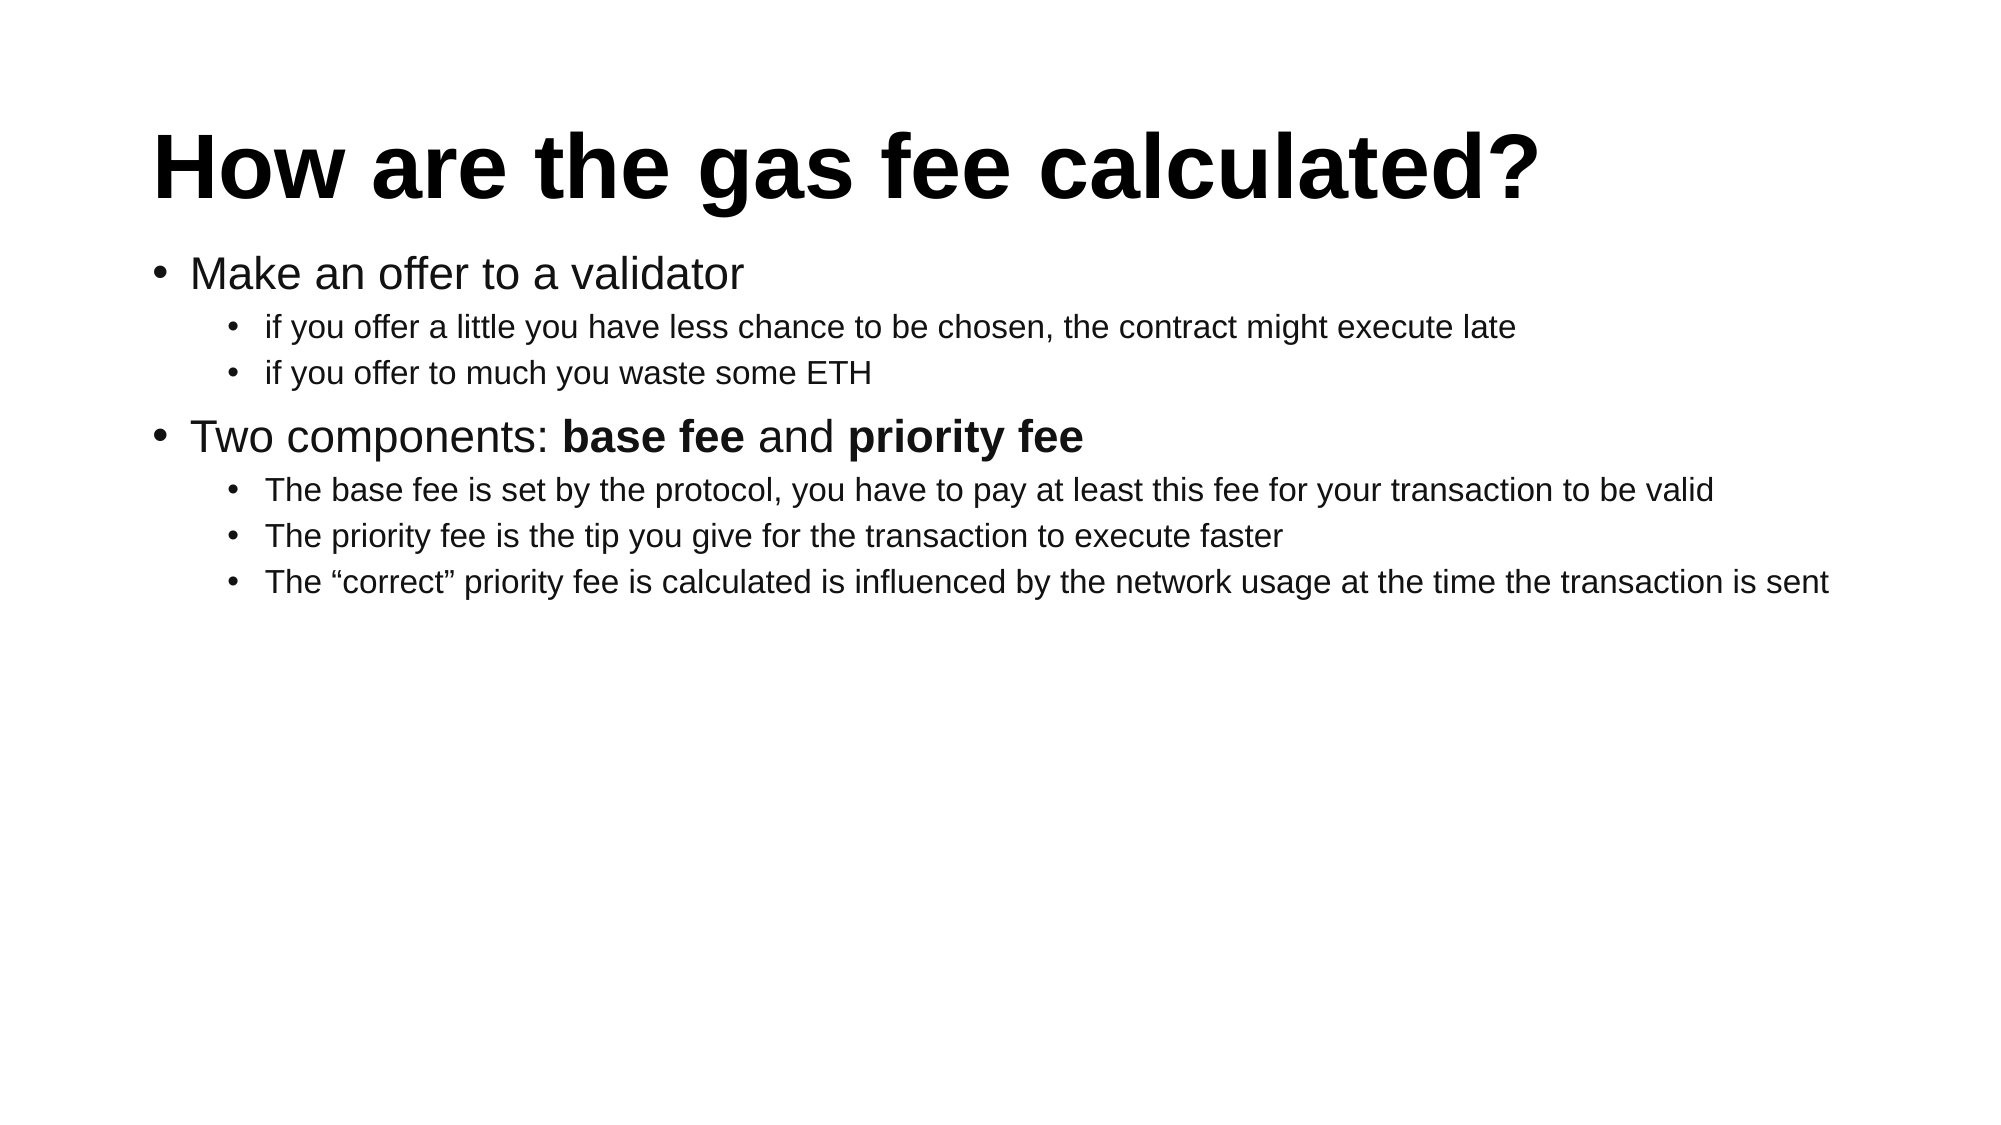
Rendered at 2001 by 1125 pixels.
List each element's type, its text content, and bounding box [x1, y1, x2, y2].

list Make an offer to a validator if you offer a little you have less chance to be chosen, the contract might execute late if you offer to much you waste some ETH Two components: base fee and priority fee The base fee is set by the protocol, you have to pay at least this fee for your transaction to be valid The priority fee is the tip you give for the transaction to execute faster The “correct” priority fee is calculated is influenced by the network usage at the time the transaction is sent [137, 242, 1863, 1044]
title How are the gas fee calculated? [137, 59, 1863, 242]
